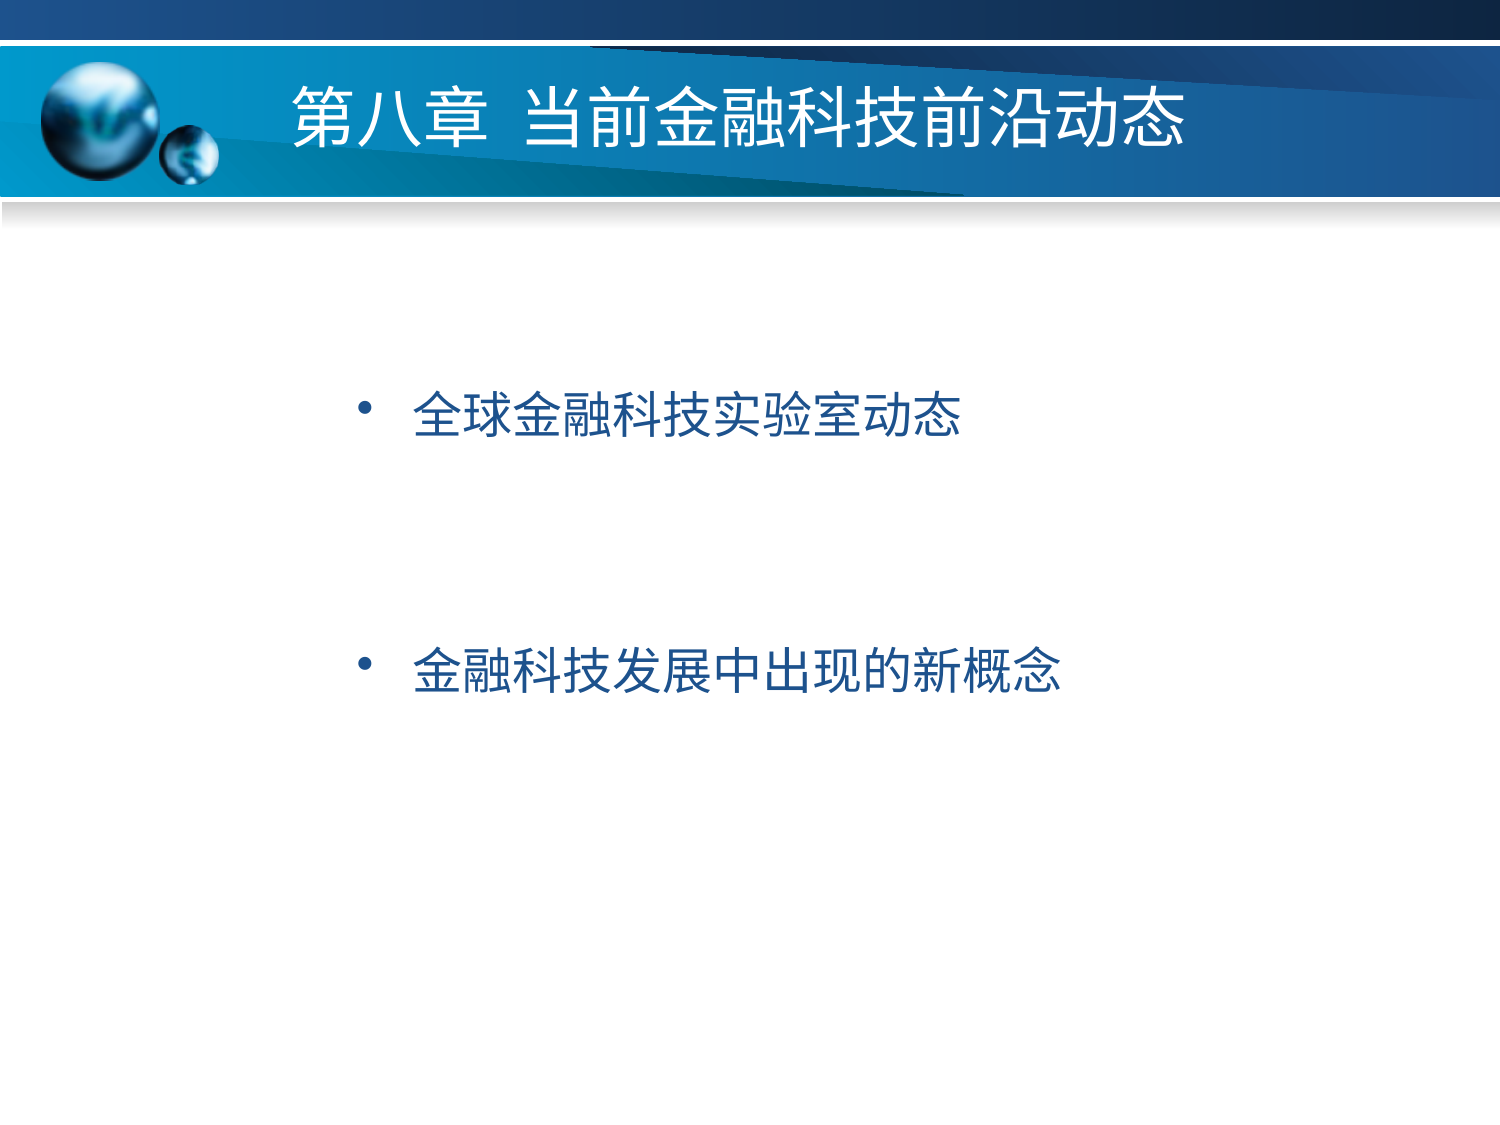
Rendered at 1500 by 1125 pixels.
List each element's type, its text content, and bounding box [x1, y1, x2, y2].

title 第八章 当前金融科技前沿动态 [274, 44, 1363, 188]
text_box 金融科技发展中出现的新概念 [341, 632, 1087, 707]
text_box 全球金融科技实验室动态 [341, 375, 1158, 451]
picture [42, 63, 159, 180]
picture [160, 126, 218, 184]
